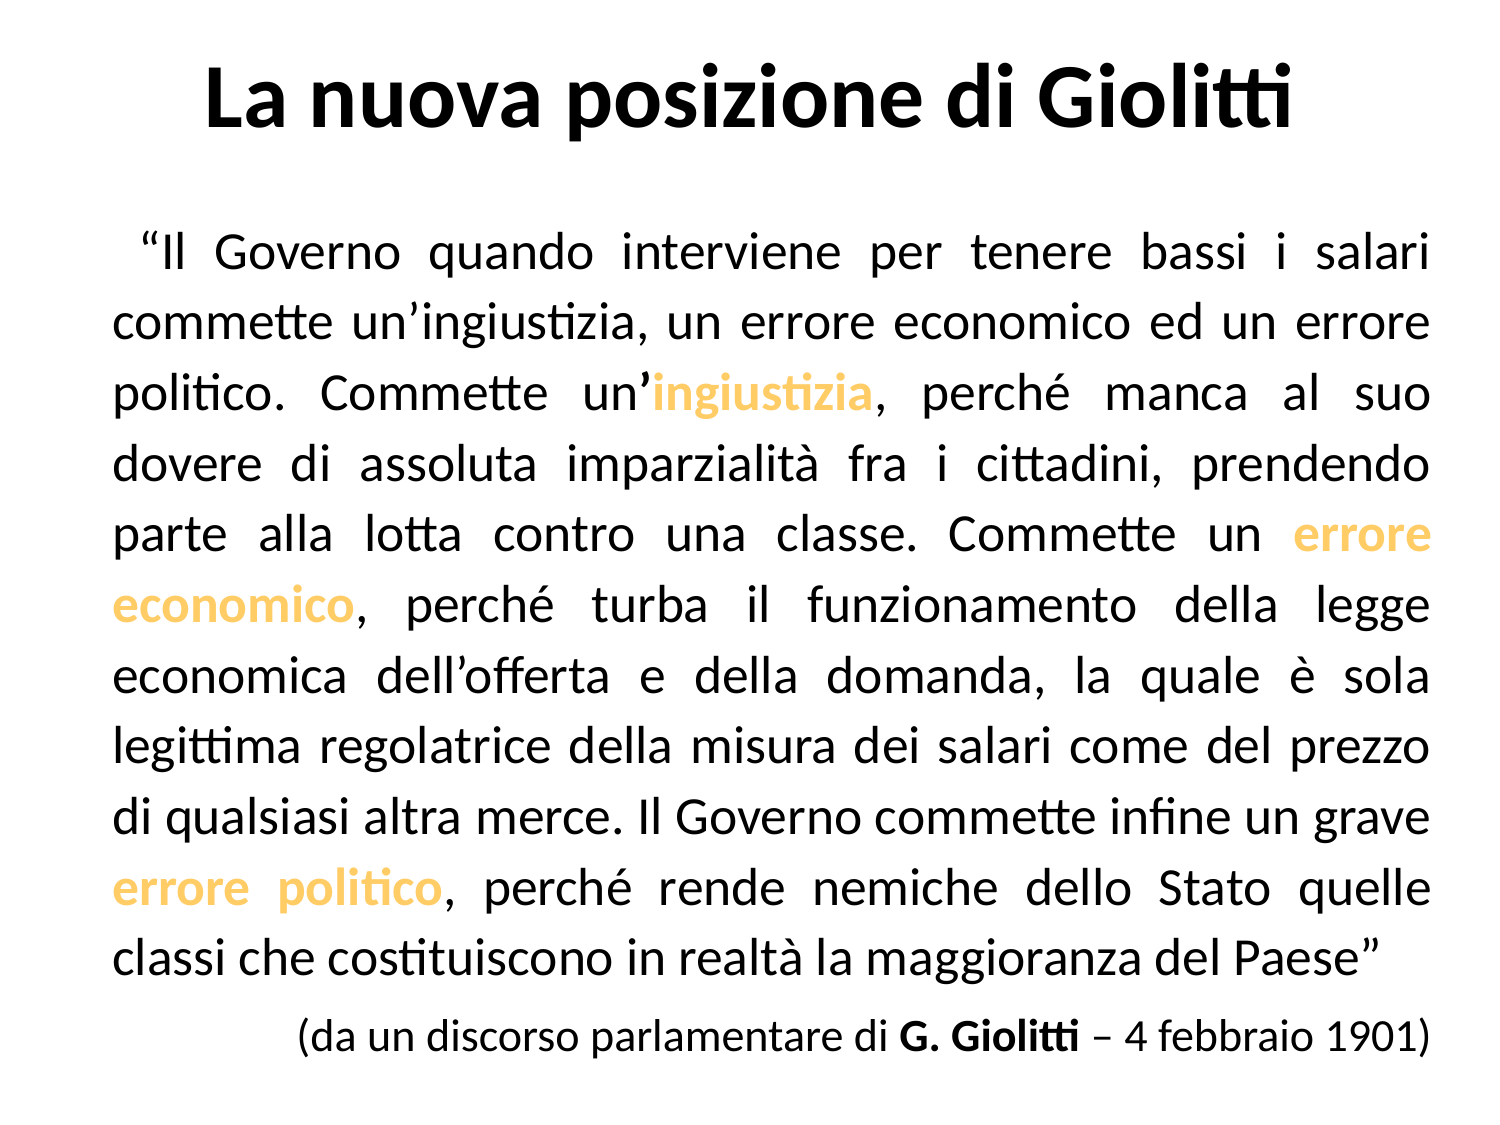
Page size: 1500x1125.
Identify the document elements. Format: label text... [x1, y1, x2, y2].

list “Il Governo quando interviene per tenere bassi i salari commette un’ingiustizia, un errore economico ed un errore politico. Commette un’ingiustizia, perché manca al suo dovere di assoluta imparzialità fra i cittadini, prendendo parte alla lotta contro una classe. Commette un errore economico, perché turba il funzionamento della legge economica dell’offerta e della domanda, la quale è sola legittima regolatrice della misura dei salari come del prezzo di qualsiasi altra merce. Il Governo commette infine un grave errore politico, perché rende nemiche dello Stato quelle classi che costituiscono in realtà la maggioranza del Paese” (da un discorso parlamentare di G. Giolitti – 4 febbraio 1901) [41, 149, 1447, 1083]
title La nuova posizione di Giolitti [87, 0, 1413, 149]
